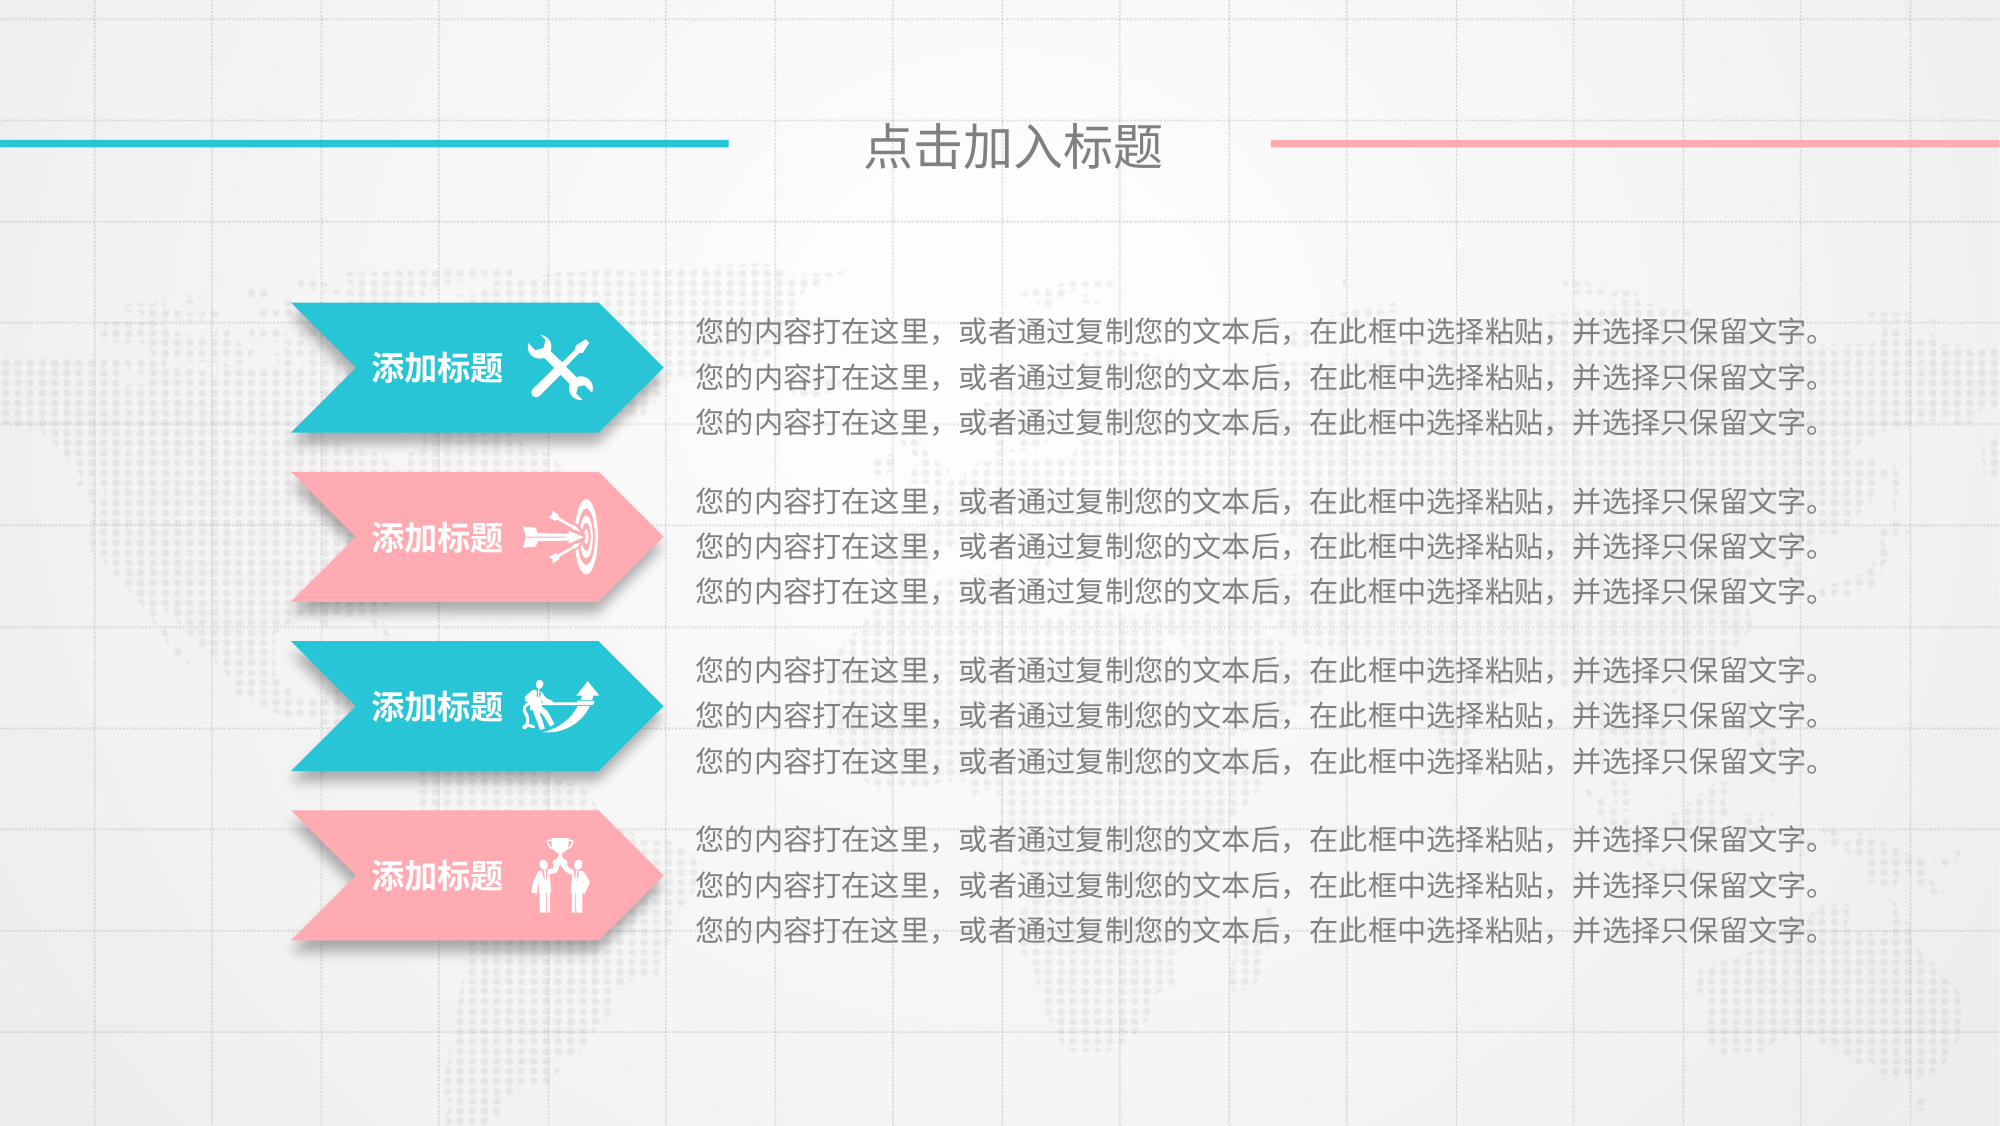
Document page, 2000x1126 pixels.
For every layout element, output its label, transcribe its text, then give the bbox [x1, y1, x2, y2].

text_box 您的内容打在这里，或者通过复制您的文本后，在此框中选择粘贴，并选择只保留文字。您的内容打在这里，或者通过复制您的文本后，在此框中选择粘贴，并选择只保留文字。您的内容打在这里，或者通过复制您的文本后，在此框中选择粘贴，并选择只保留文字。 [680, 634, 1877, 786]
text_box 添加标题 [288, 640, 666, 773]
text_box [548, 499, 598, 575]
text_box 添加标题 [288, 470, 666, 603]
text_box 添加标题 [288, 809, 666, 942]
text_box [531, 838, 590, 913]
text_box [527, 334, 593, 400]
text_box [1270, 139, 2000, 148]
text_box [522, 526, 589, 548]
text_box [0, 139, 729, 148]
text_box 您的内容打在这里，或者通过复制您的文本后，在此框中选择粘贴，并选择只保留文字。您的内容打在这里，或者通过复制您的文本后，在此框中选择粘贴，并选择只保留文字。您的内容打在这里，或者通过复制您的文本后，在此框中选择粘贴，并选择只保留文字。 [680, 803, 1877, 955]
text_box 添加标题 [288, 301, 666, 434]
text_box 点击加入标题 [740, 107, 1286, 183]
picture [0, 0, 2000, 1126]
text_box 您的内容打在这里，或者通过复制您的文本后，在此框中选择粘贴，并选择只保留文字。您的内容打在这里，或者通过复制您的文本后，在此框中选择粘贴，并选择只保留文字。您的内容打在这里，或者通过复制您的文本后，在此框中选择粘贴，并选择只保留文字。 [680, 295, 1877, 447]
text_box 您的内容打在这里，或者通过复制您的文本后，在此框中选择粘贴，并选择只保留文字。您的内容打在这里，或者通过复制您的文本后，在此框中选择粘贴，并选择只保留文字。您的内容打在这里，或者通过复制您的文本后，在此框中选择粘贴，并选择只保留文字。 [680, 465, 1877, 617]
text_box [521, 679, 600, 733]
